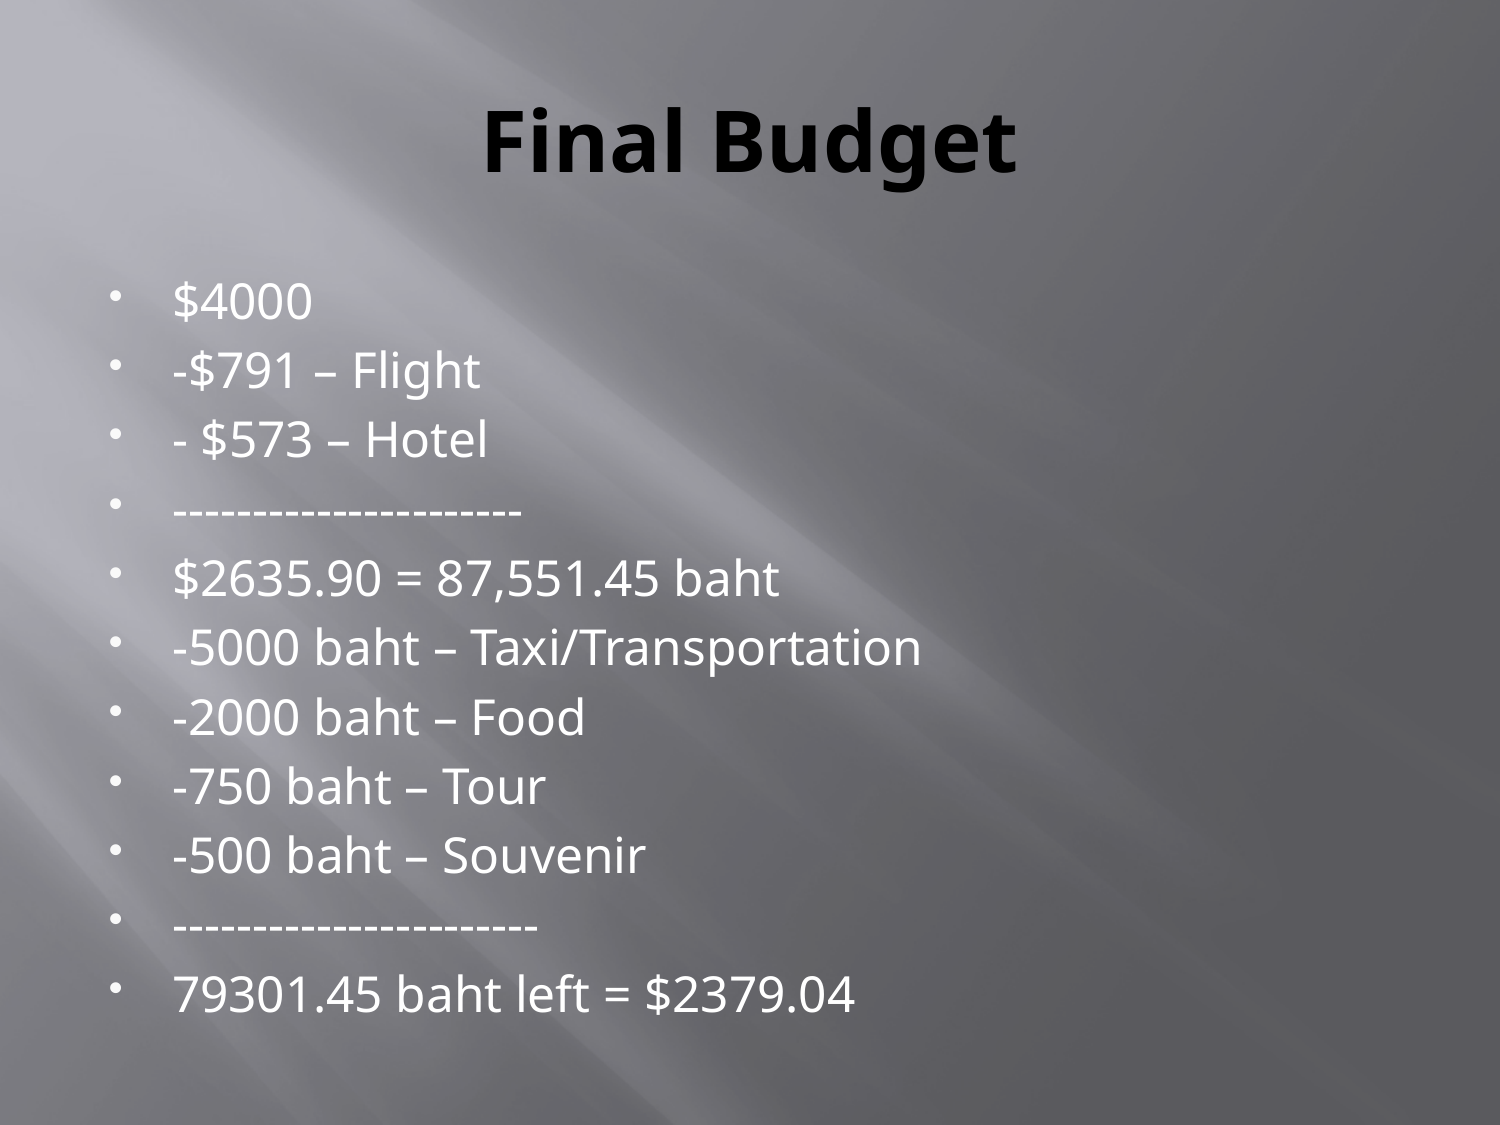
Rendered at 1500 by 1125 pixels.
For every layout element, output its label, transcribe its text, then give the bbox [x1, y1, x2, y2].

title Final Budget [75, 45, 1425, 233]
list $4000 -$791 – Flight - $573 – Hotel ---------------------- $2635.90 = 87,551.45 baht -5000 baht – Taxi/Transportation -2000 baht – Food -750 baht – Tour -500 baht – Souvenir ----------------------- 79301.45 baht left = $2379.04 [75, 262, 1425, 1035]
